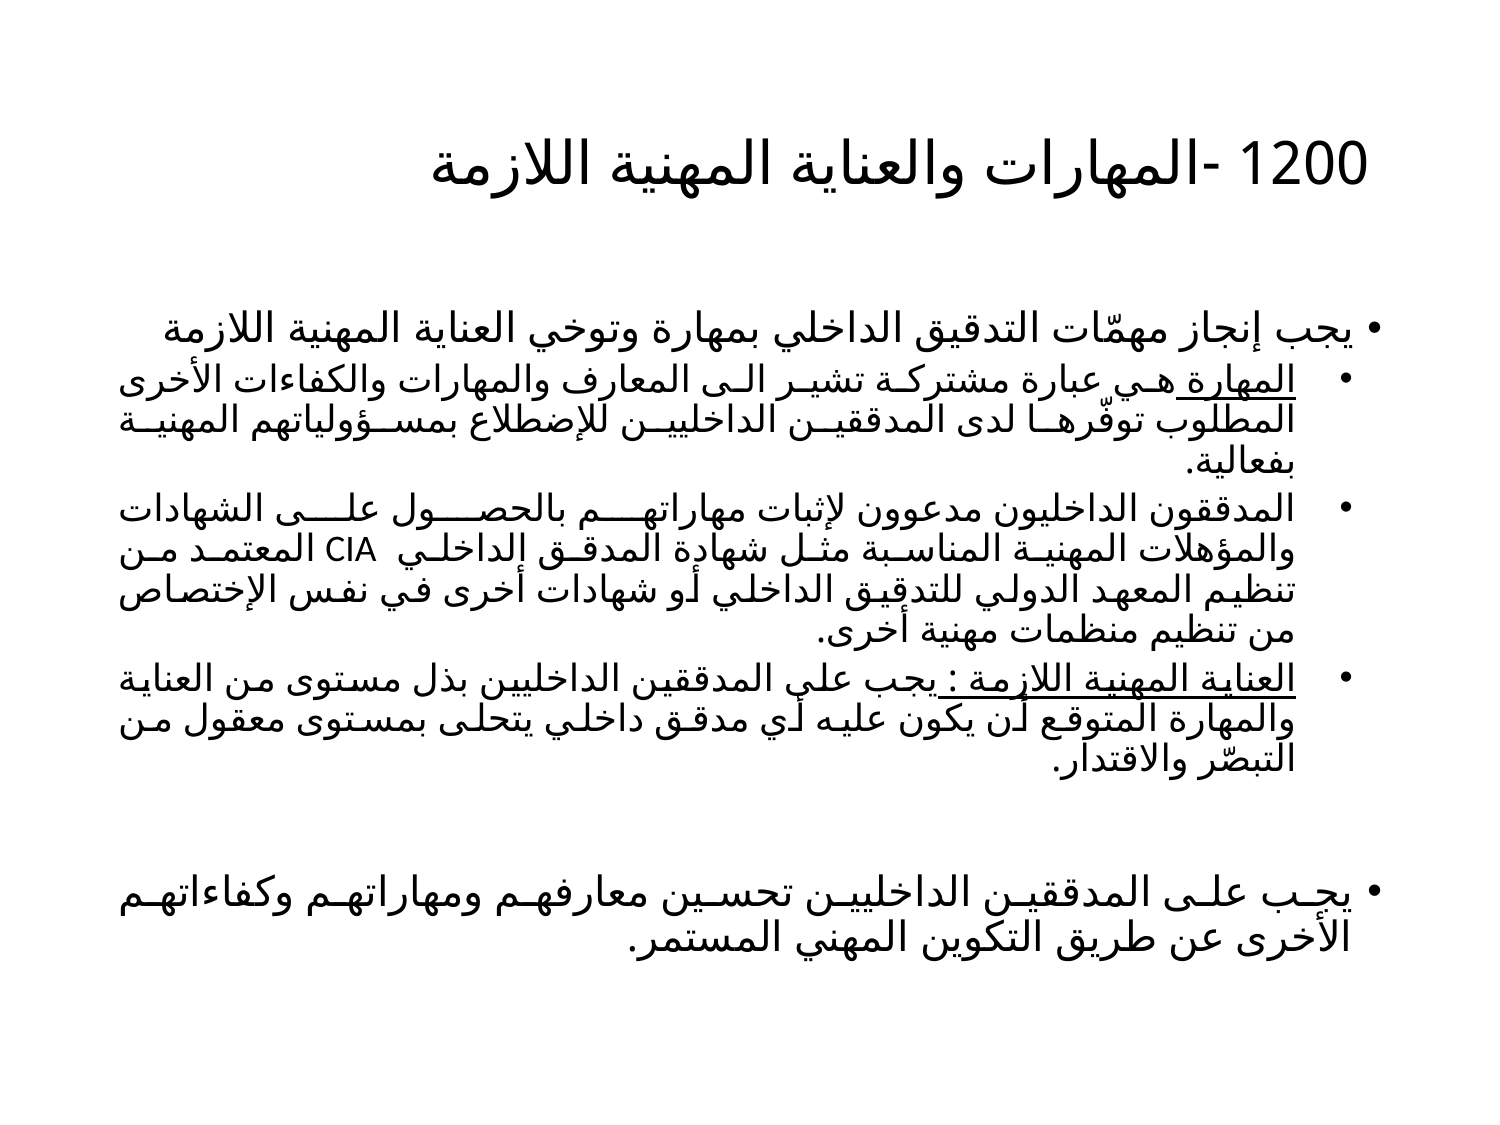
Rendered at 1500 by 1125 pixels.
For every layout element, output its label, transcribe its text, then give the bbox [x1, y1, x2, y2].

list يجب إنجاز مهمّات التدقيق الداخلي بمهارة وتوخي العناية المهنية اللازمة المهارة هي عبارة مشتركة تشير الى المعارف والمهارات والكفاءات الأخرى المطلوب توفّرها لدى المدققين الداخليين للإضطلاع بمسؤولياتهم المهنية بفعالية. المدققون الداخليون مدعوون لإثبات مهاراتهم بالحصول على الشهادات والمؤهلات المهنية المناسبة مثل شهادة المدقق الداخلي CIA المعتمد من تنظيم المعهد الدولي للتدقيق الداخلي أو شهادات أخرى في نفس الإختصاص من تنظيم منظمات مهنية أخرى. العناية المهنية اللازمة : يجب على المدققين الداخليين بذل مستوى من العناية والمهارة المتوقع أن يكون عليه أي مدقق داخلي يتحلى بمستوى معقول من التبصّر والاقتدار. يجب على المدققين الداخليين تحسين معارفهم ومهاراتهم وكفاءاتهم الأخرى عن طريق التكوين المهني المستمر. [103, 299, 1397, 1014]
title 1200 -المهارات والعناية المهنية اللازمة [103, 59, 1397, 278]
